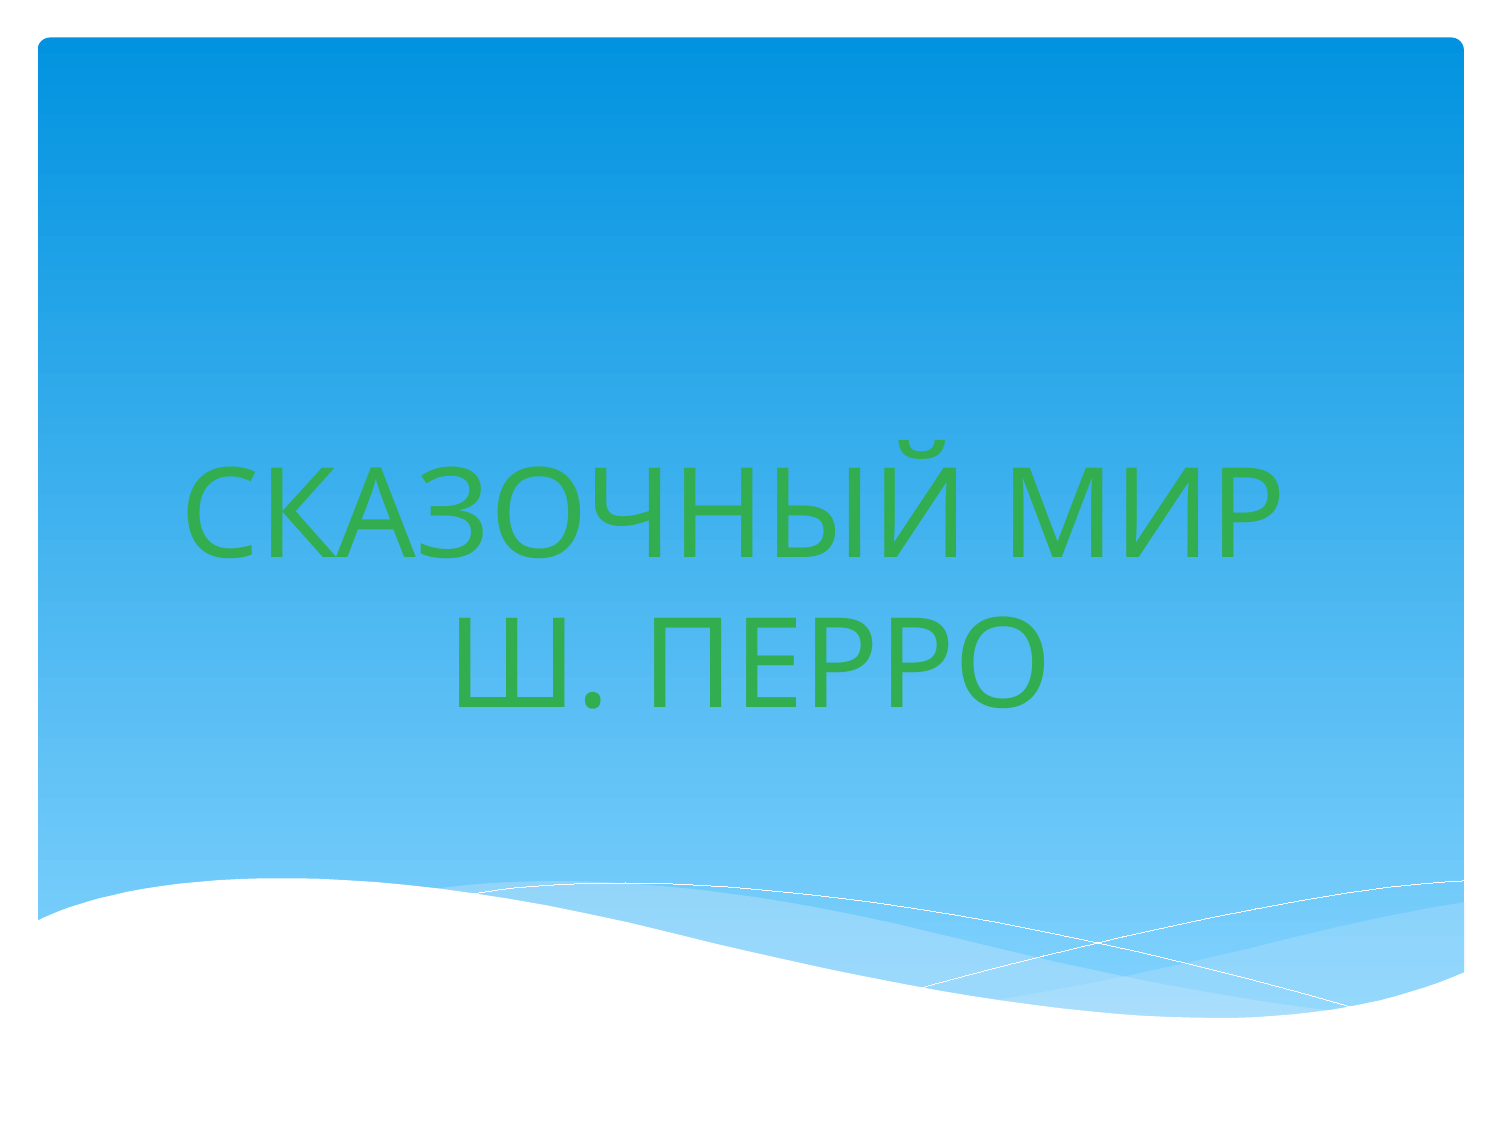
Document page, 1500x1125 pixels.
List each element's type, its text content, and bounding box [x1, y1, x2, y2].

title СКАЗОЧНЫЙ МИР Ш. ПЕРРО [112, 262, 1388, 740]
